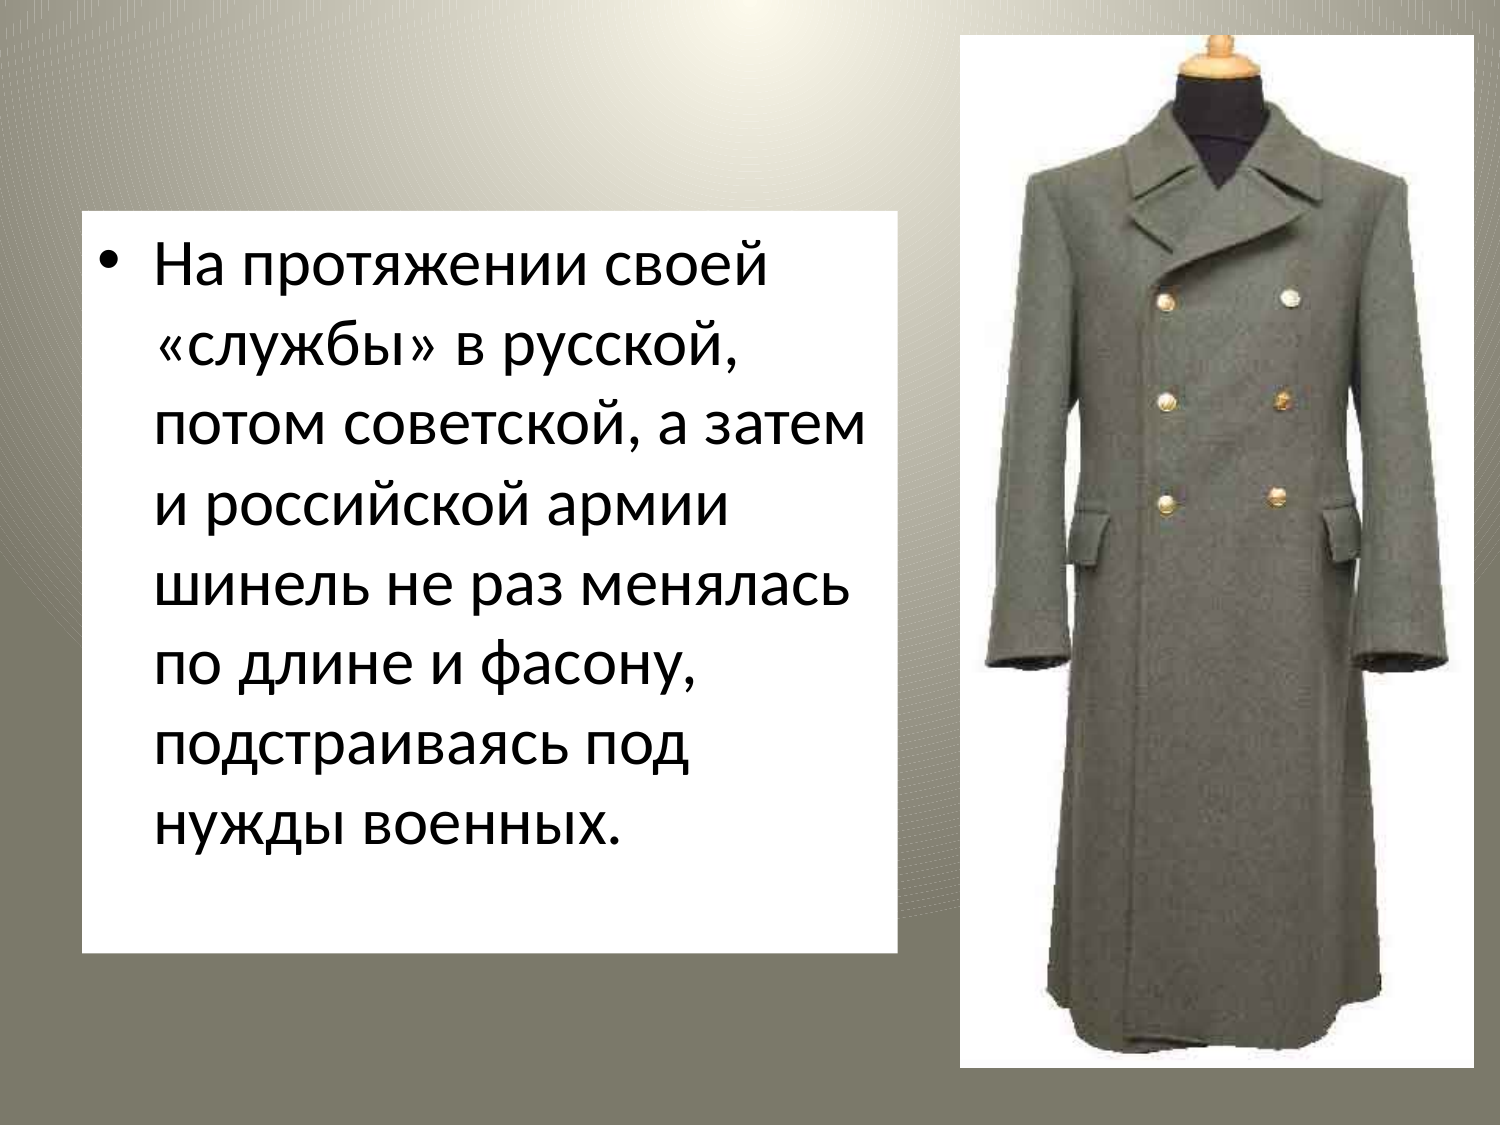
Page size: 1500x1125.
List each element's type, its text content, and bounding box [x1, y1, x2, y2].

picture [960, 34, 1474, 1069]
list На протяжении своей «службы» в русской, потом советской, а затем и российской армии шинель не раз менялась по длине и фасону, подстраиваясь под нужды военных. [82, 210, 898, 954]
